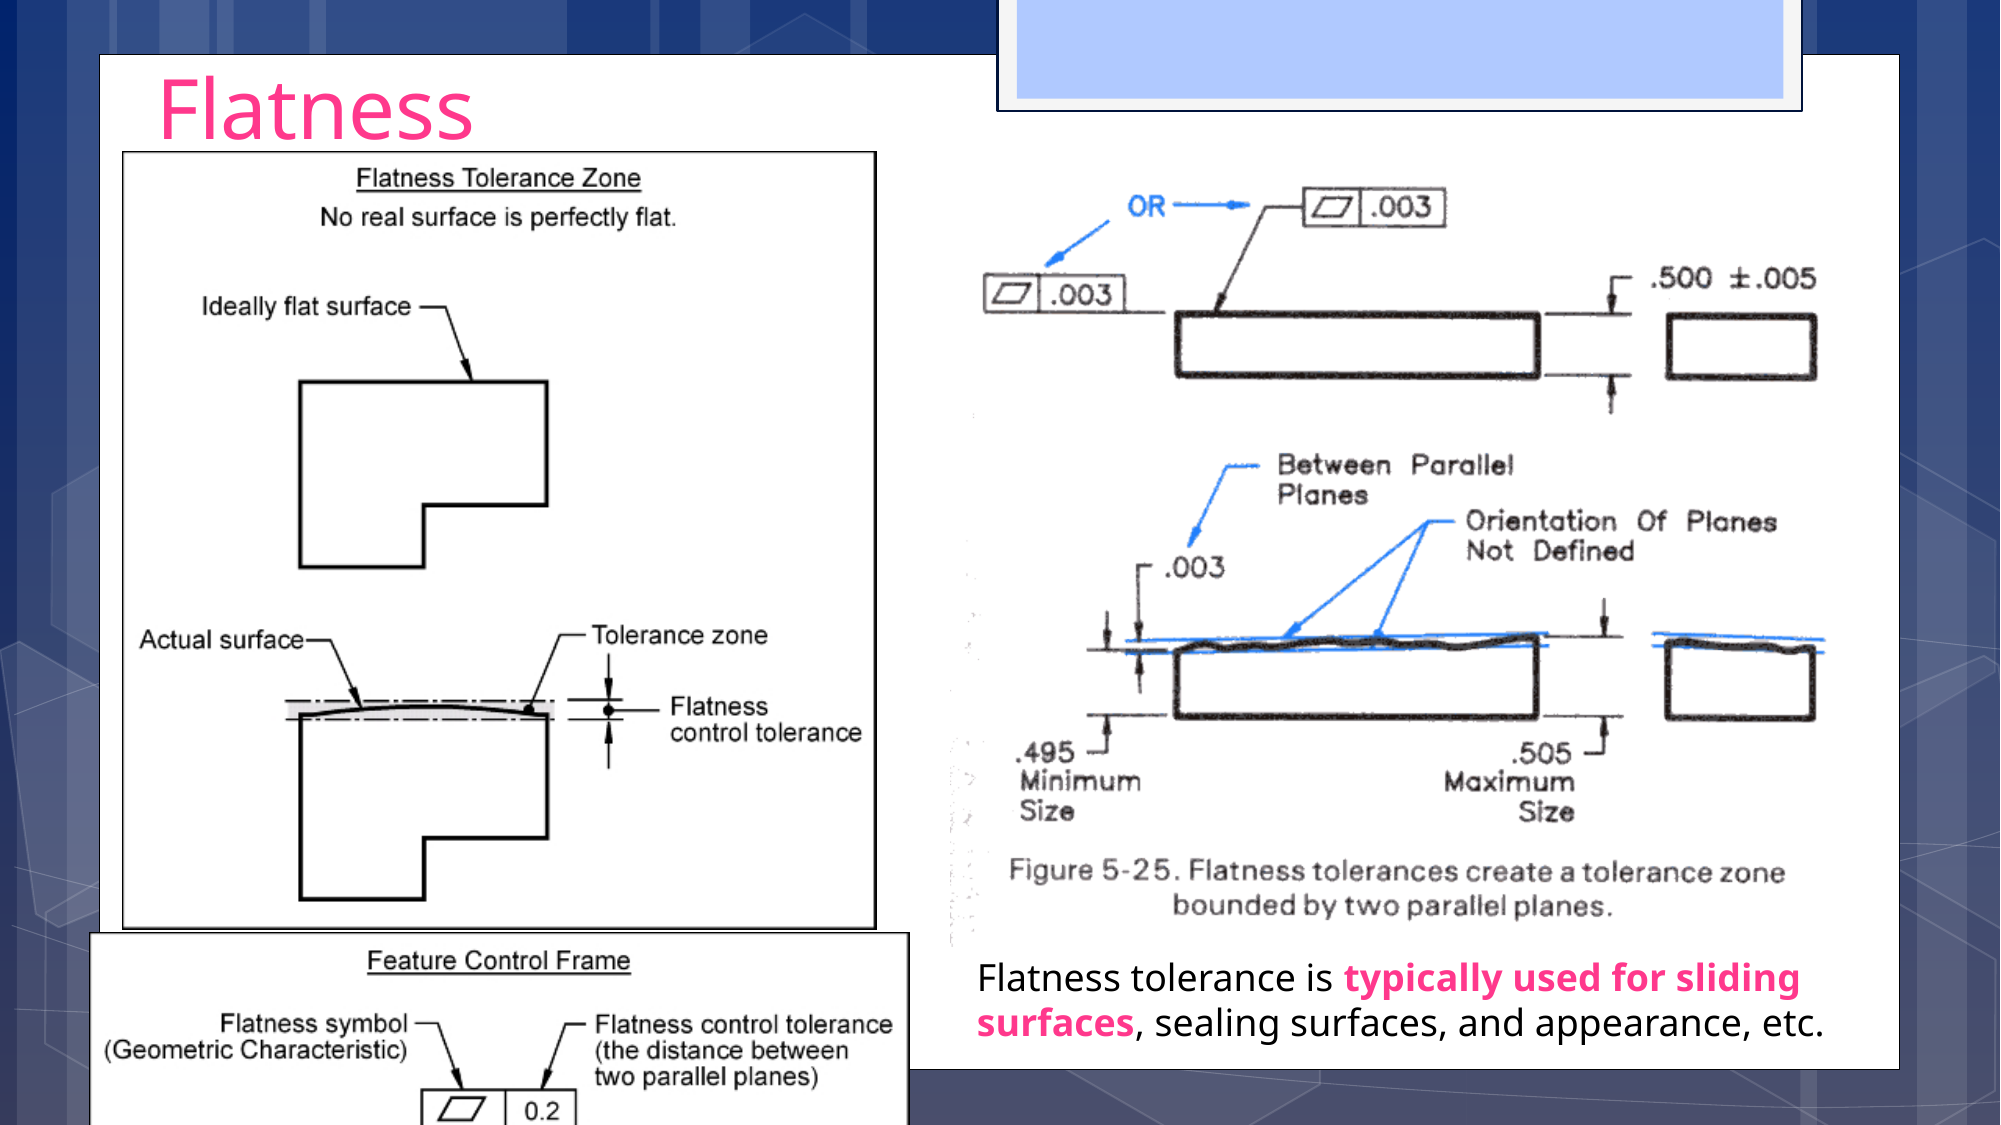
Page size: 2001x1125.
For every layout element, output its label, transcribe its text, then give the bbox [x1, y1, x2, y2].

picture [89, 932, 910, 1125]
text_box Flatness tolerance is typically used for sliding surfaces, sealing surfaces, and appearance, etc. [962, 946, 1963, 1097]
picture [121, 151, 878, 931]
text_box Flatness [141, 43, 546, 149]
picture [949, 141, 1863, 947]
